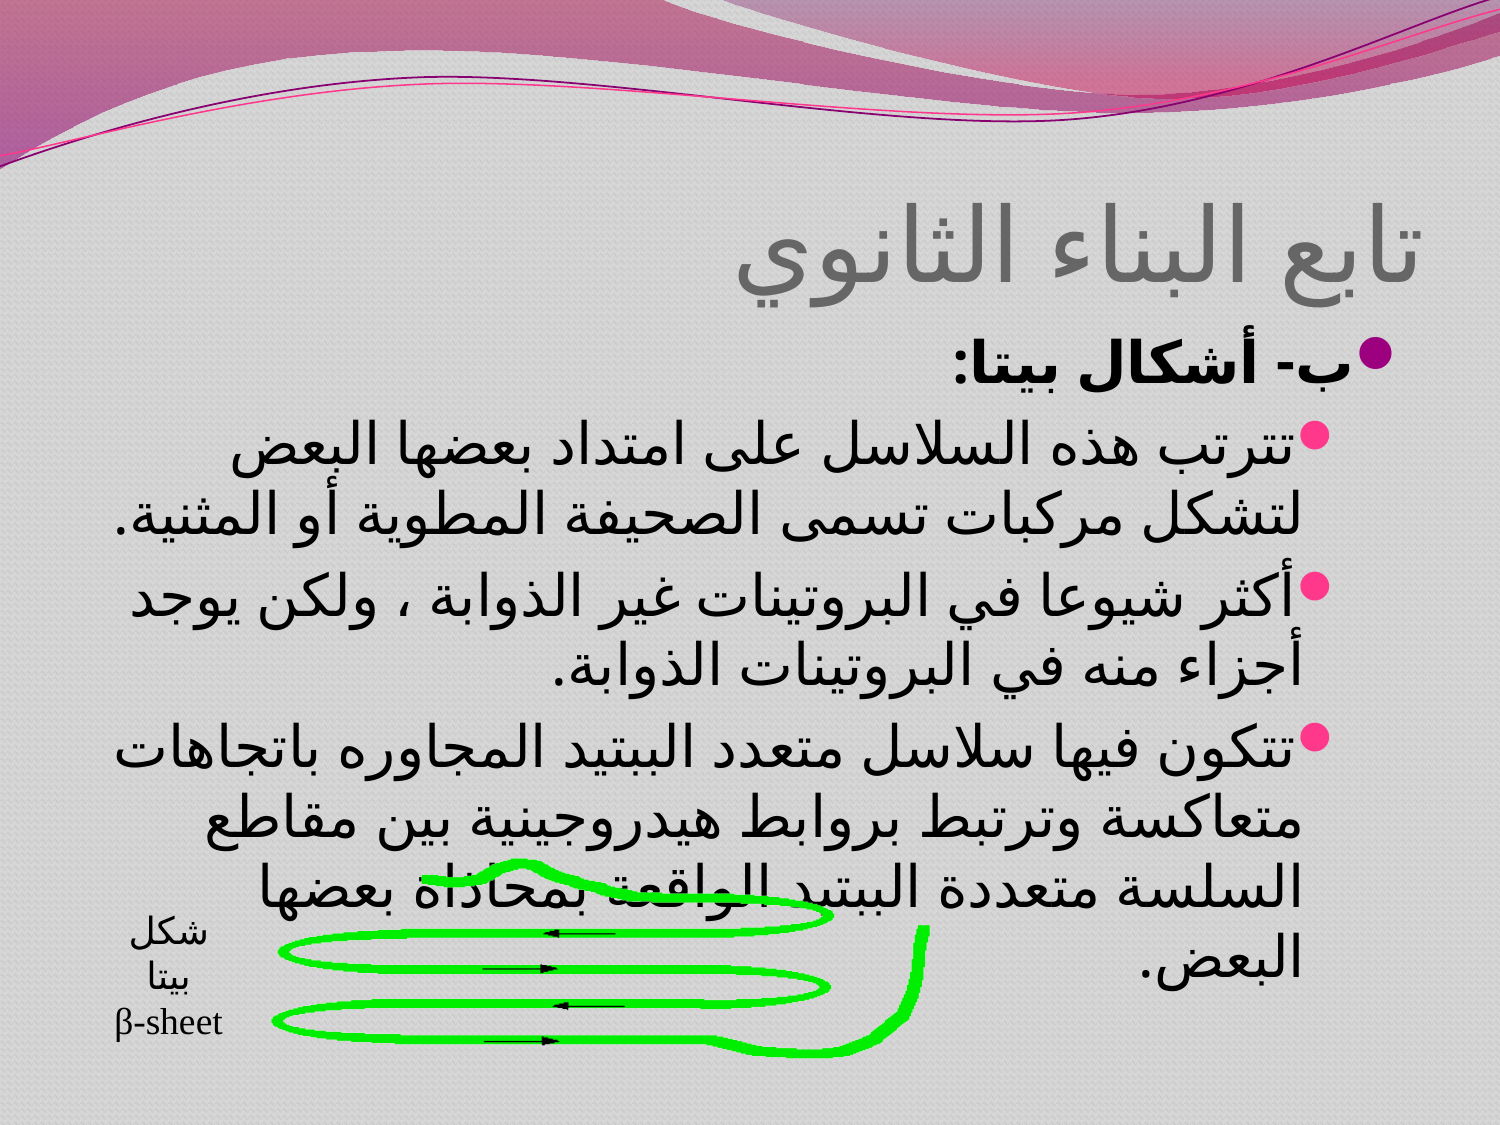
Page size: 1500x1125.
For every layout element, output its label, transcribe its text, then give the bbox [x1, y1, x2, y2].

picture [262, 849, 946, 1068]
text_box شكل بيتا β-sheet [87, 899, 250, 1050]
title تابع البناء الثانوي [75, 115, 1425, 303]
list ب- أشكال بيتا: تترتب هذه السلاسل على امتداد بعضها البعض لتشكل مركبات تسمى الصحيفة المطوية أو المثنية. أكثر شيوعا في البروتينات غير الذوابة ، ولكن يوجد أجزاء منه في البروتينات الذوابة. تتكون فيها سلاسل متعدد الببتيد المجاوره باتجاهات متعاكسة وترتبط بروابط هيدروجينية بين مقاطع السلسة متعددة الببتيد الواقعة بمحاذاة بعضها البعض. [75, 317, 1425, 1038]
